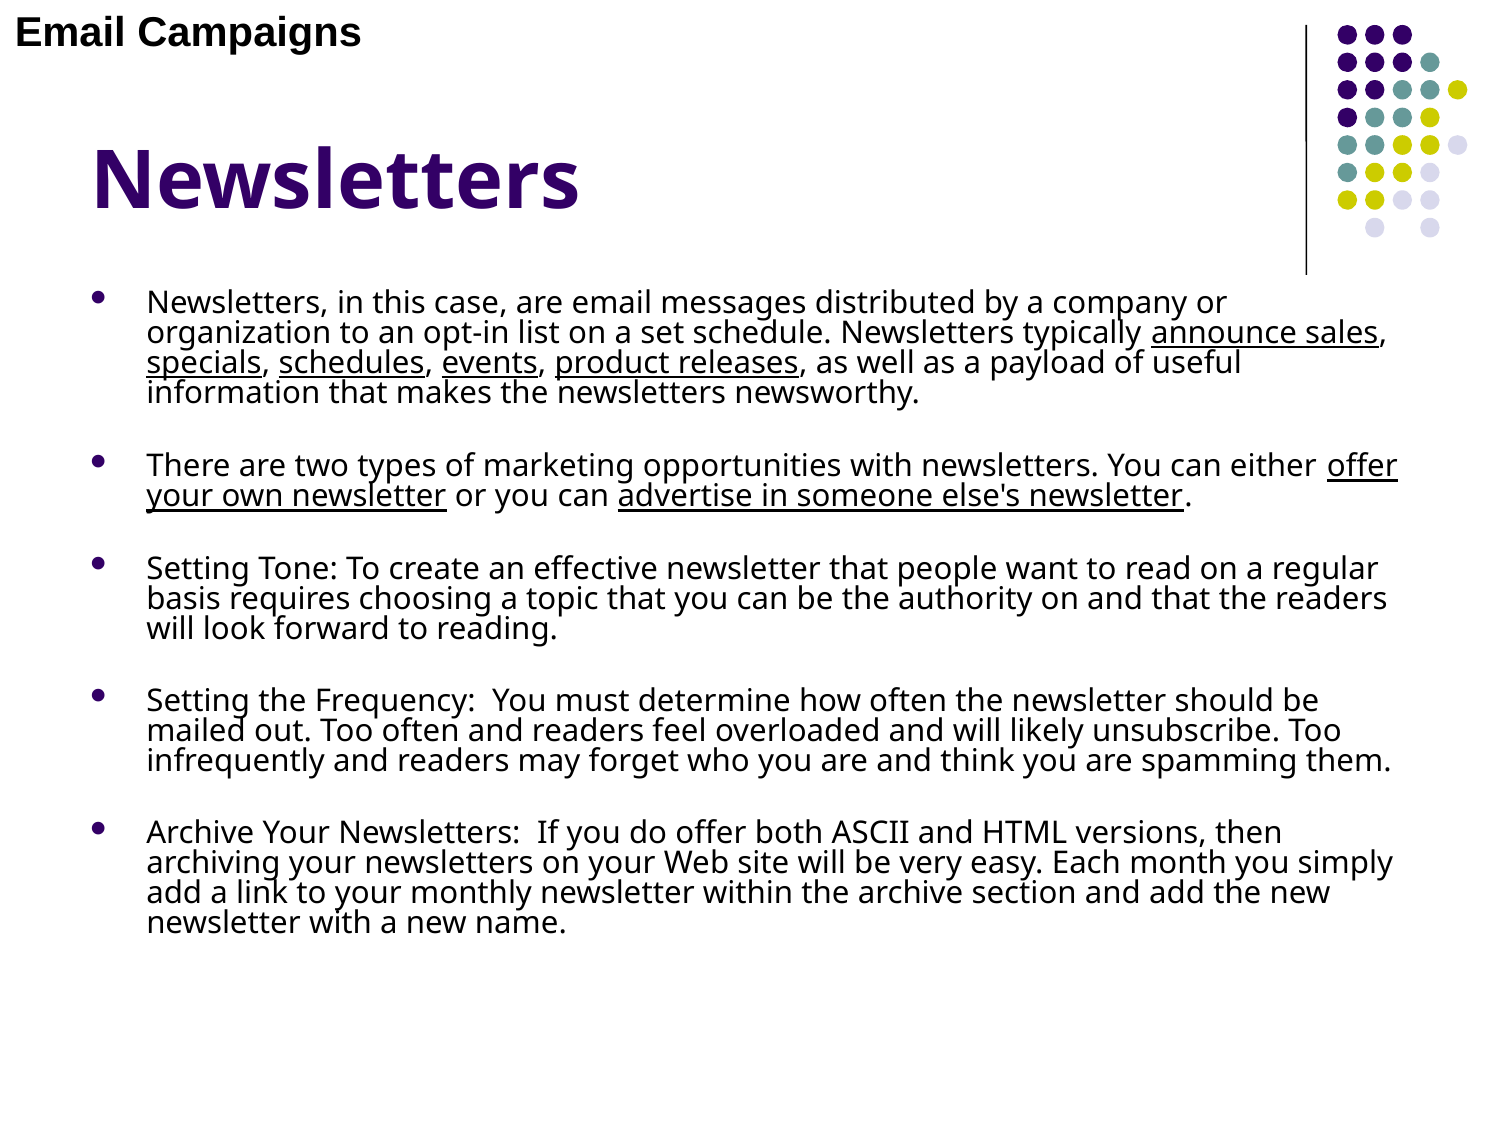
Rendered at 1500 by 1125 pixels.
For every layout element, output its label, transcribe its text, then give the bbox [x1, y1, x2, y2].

list Newsletters, in this case, are email messages distributed by a company or organization to an opt-in list on a set schedule. Newsletters typically announce sales, specials, schedules, events, product releases, as well as a payload of useful information that makes the newsletters newsworthy. There are two types of marketing opportunities with newsletters. You can either offer your own newsletter or you can advertise in someone else's newsletter. Setting Tone: To create an effective newsletter that people want to read on a regular basis requires choosing a topic that you can be the authority on and that the readers will look forward to reading. Setting the Frequency: You must determine how often the newsletter should be mailed out. Too often and readers feel overloaded and will likely unsubscribe. Too infrequently and readers may forget who you are and think you are spamming them. Archive Your Newsletters: If you do offer both ASCII and HTML versions, then archiving your newsletters on your Web site will be very easy. Each month you simply add a link to your monthly newsletter within the archive section and add the new newsletter with a new name. [75, 282, 1425, 1006]
title Newsletters [75, 20, 1313, 233]
text_box Email Campaigns [0, 0, 389, 63]
